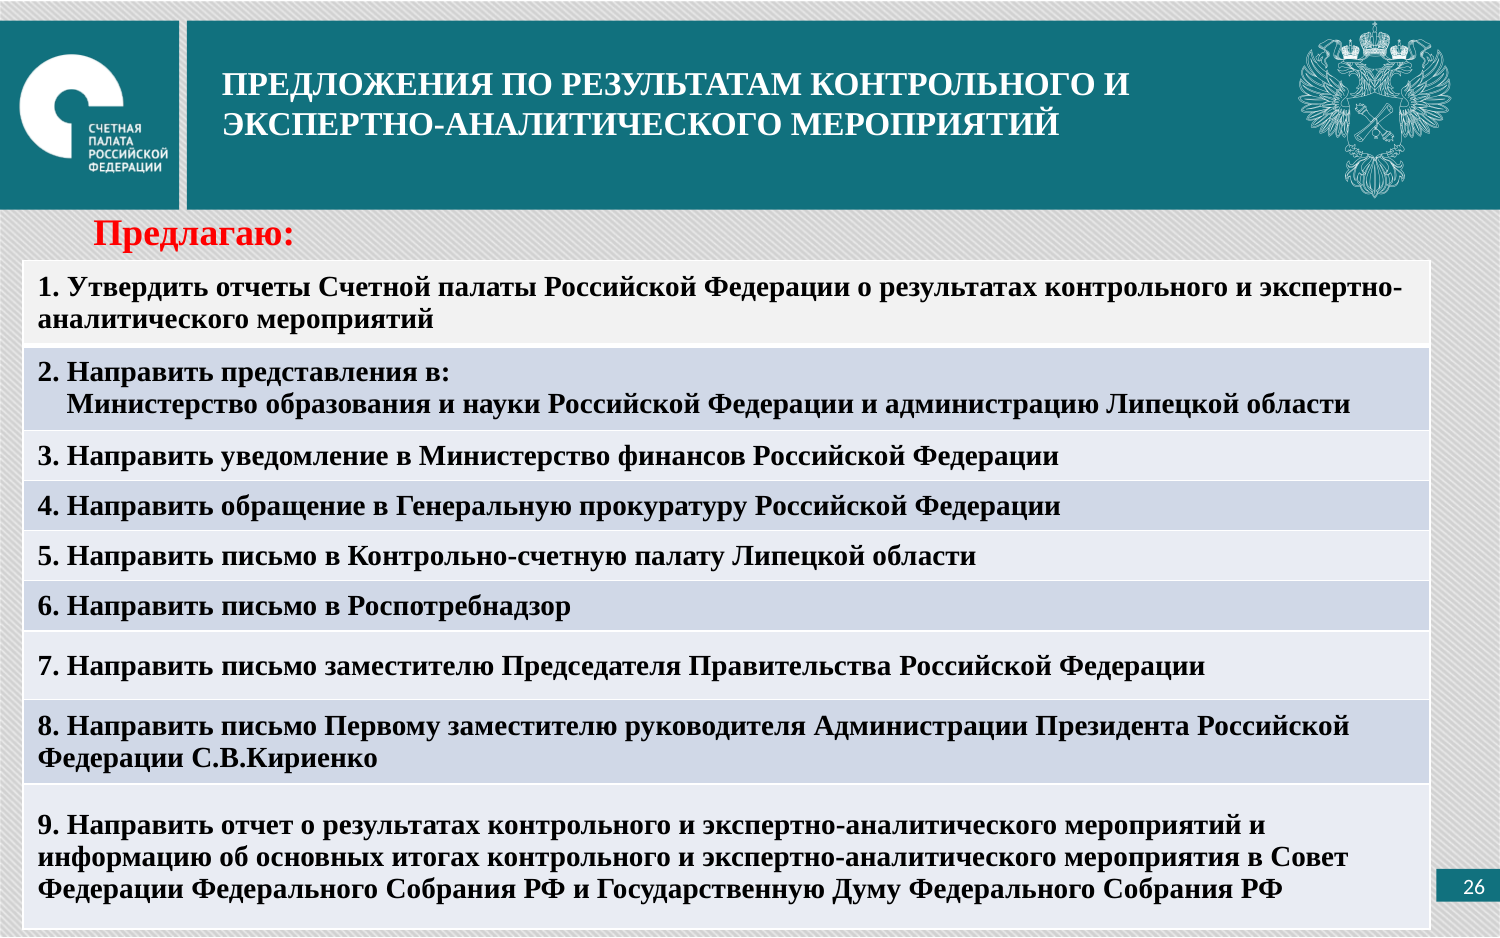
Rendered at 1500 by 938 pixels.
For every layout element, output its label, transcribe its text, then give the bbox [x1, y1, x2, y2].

table_header 1. Утвердить отчеты Счетной палаты Российской Федерации о результатах контрольного и экспертно-аналитического мероприятий [24, 261, 1429, 343]
table_cell 9. Направить отчет о результатах контрольного и экспертно-аналитического мероприятий и информацию об основных итогах контрольного и экспертно-аналитического мероприятия в Совет Федерации Федерального Собрания РФ и Государственную Думу Федерального Собрания РФ [24, 785, 1429, 928]
table_cell 6. Направить письмо в Роспотребнадзор [24, 581, 1429, 630]
text_box Предлагаю: [78, 200, 578, 260]
table_cell 8. Направить письмо Первому заместителю руководителя Администрации Президента Российской Федерации С.В.Кириенко [24, 700, 1429, 783]
table_cell 3. Направить уведомление в Министерство финансов Российской Федерации [24, 431, 1429, 480]
table_cell 4. Направить обращение в Генеральную прокуратуру Российской Федерации [24, 481, 1429, 530]
picture [0, 1, 1500, 209]
table_cell 2. Направить представления в: Министерство образования и науки Российской Федерации и администрацию Липецкой области [24, 348, 1429, 430]
text_box ПРЕДЛОЖЕНИЯ ПО РЕЗУЛЬТАТАМ КОНТРОЛЬНОГО И ЭКСПЕРТНО-АНАЛИТИЧЕСКОГО МЕРОПРИЯТИЙ [207, 54, 1176, 150]
table_cell 7. Направить письмо заместителю Председателя Правительства Российской Федерации [24, 632, 1429, 699]
table_cell 5. Направить письмо в Контрольно-счетную палату Липецкой области [24, 531, 1429, 580]
picture [0, 210, 1500, 937]
